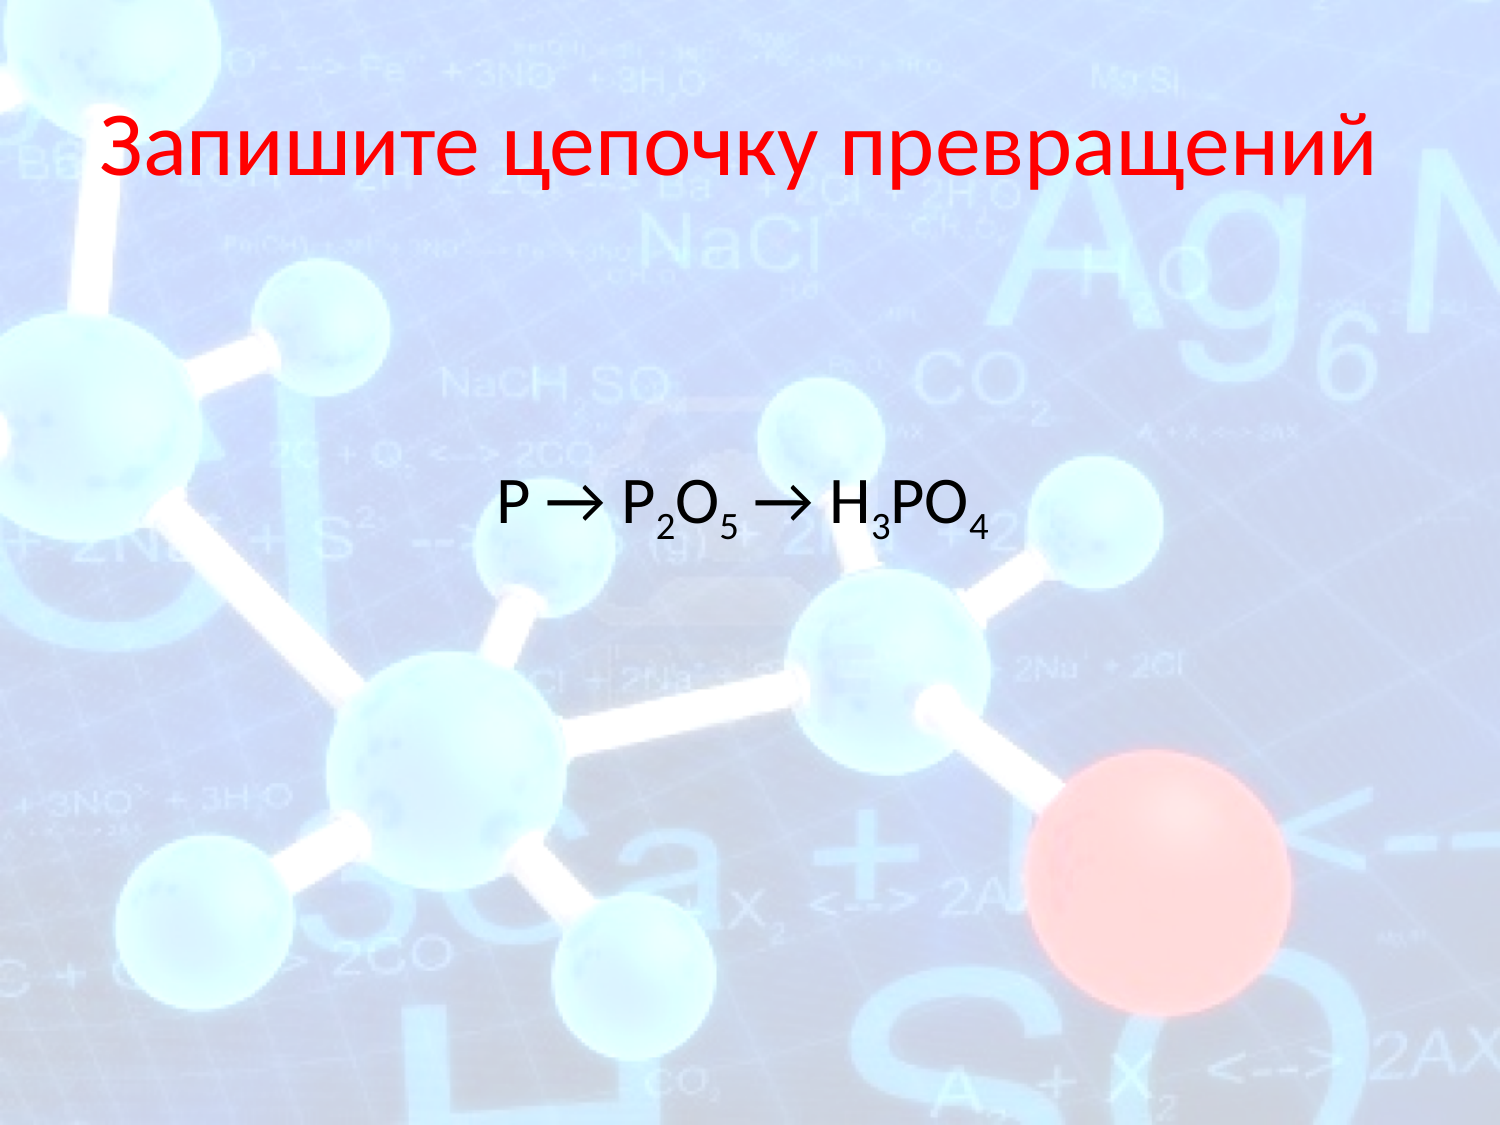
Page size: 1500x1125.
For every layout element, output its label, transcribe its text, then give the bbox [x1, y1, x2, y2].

list Р → Р2О5 → Н3РО4 [75, 262, 1425, 1005]
title Запишите цепочку превращений [75, 45, 1425, 233]
picture [0, 0, 1500, 1125]
